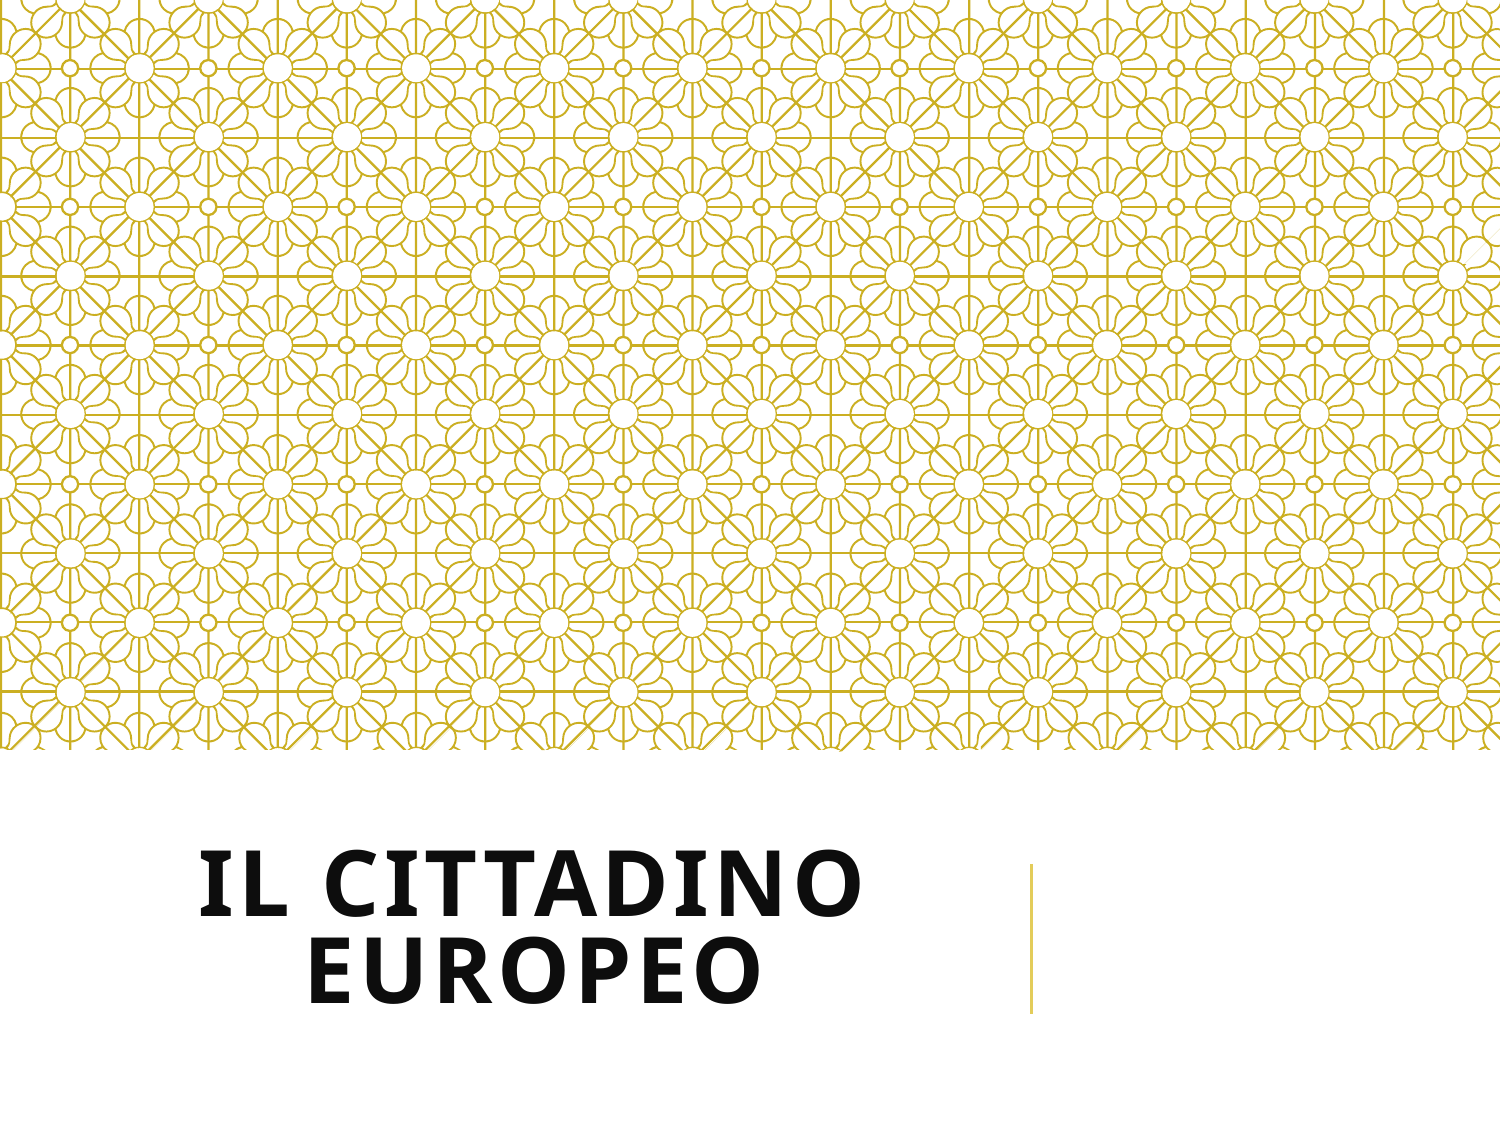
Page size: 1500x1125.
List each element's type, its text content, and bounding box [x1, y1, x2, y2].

title IL CITTADINO EUROPEO [56, 813, 1013, 1054]
